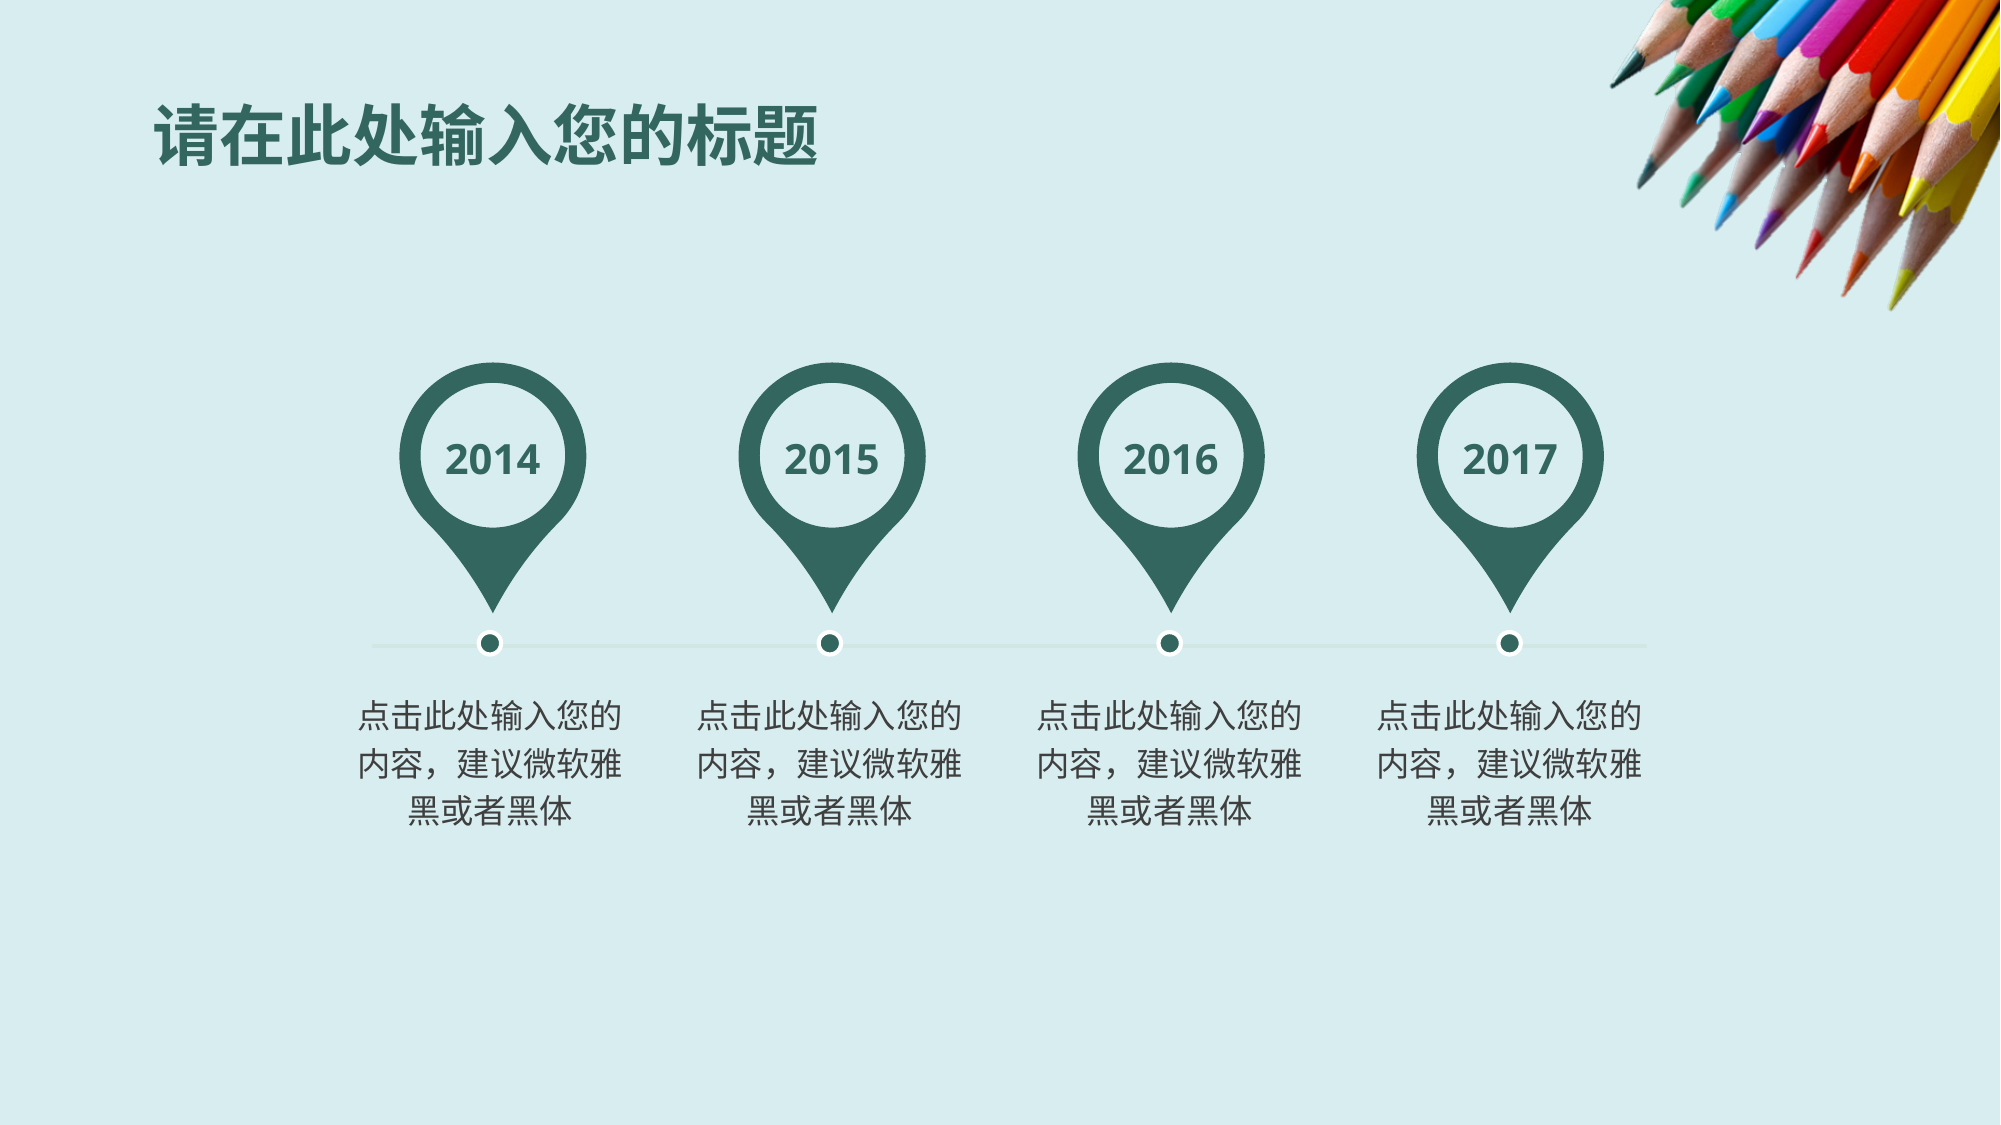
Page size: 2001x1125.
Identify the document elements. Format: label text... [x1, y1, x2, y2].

text_box [818, 646, 841, 655]
text_box 2014 [398, 361, 588, 616]
text_box [479, 646, 501, 655]
text_box 点击此处输入您的内容，建议微软雅黑或者黑体 [1026, 686, 1314, 952]
text_box 点击此处输入您的内容，建议微软雅黑或者黑体 [686, 686, 974, 952]
text_box [818, 632, 842, 645]
title 请在此处输入您的标题 [137, 59, 1863, 219]
text_box [478, 632, 502, 645]
text_box [1158, 646, 1181, 655]
text_box [1498, 646, 1521, 655]
text_box 点击此处输入您的内容，建议微软雅黑或者黑体 [346, 686, 635, 952]
picture [1575, 0, 2000, 315]
text_box [1158, 632, 1181, 645]
text_box [1498, 632, 1521, 645]
text_box 2017 [1415, 361, 1605, 616]
text_box 点击此处输入您的内容，建议微软雅黑或者黑体 [1365, 686, 1654, 952]
text_box 2015 [737, 361, 927, 616]
text_box 2016 [1076, 361, 1266, 616]
